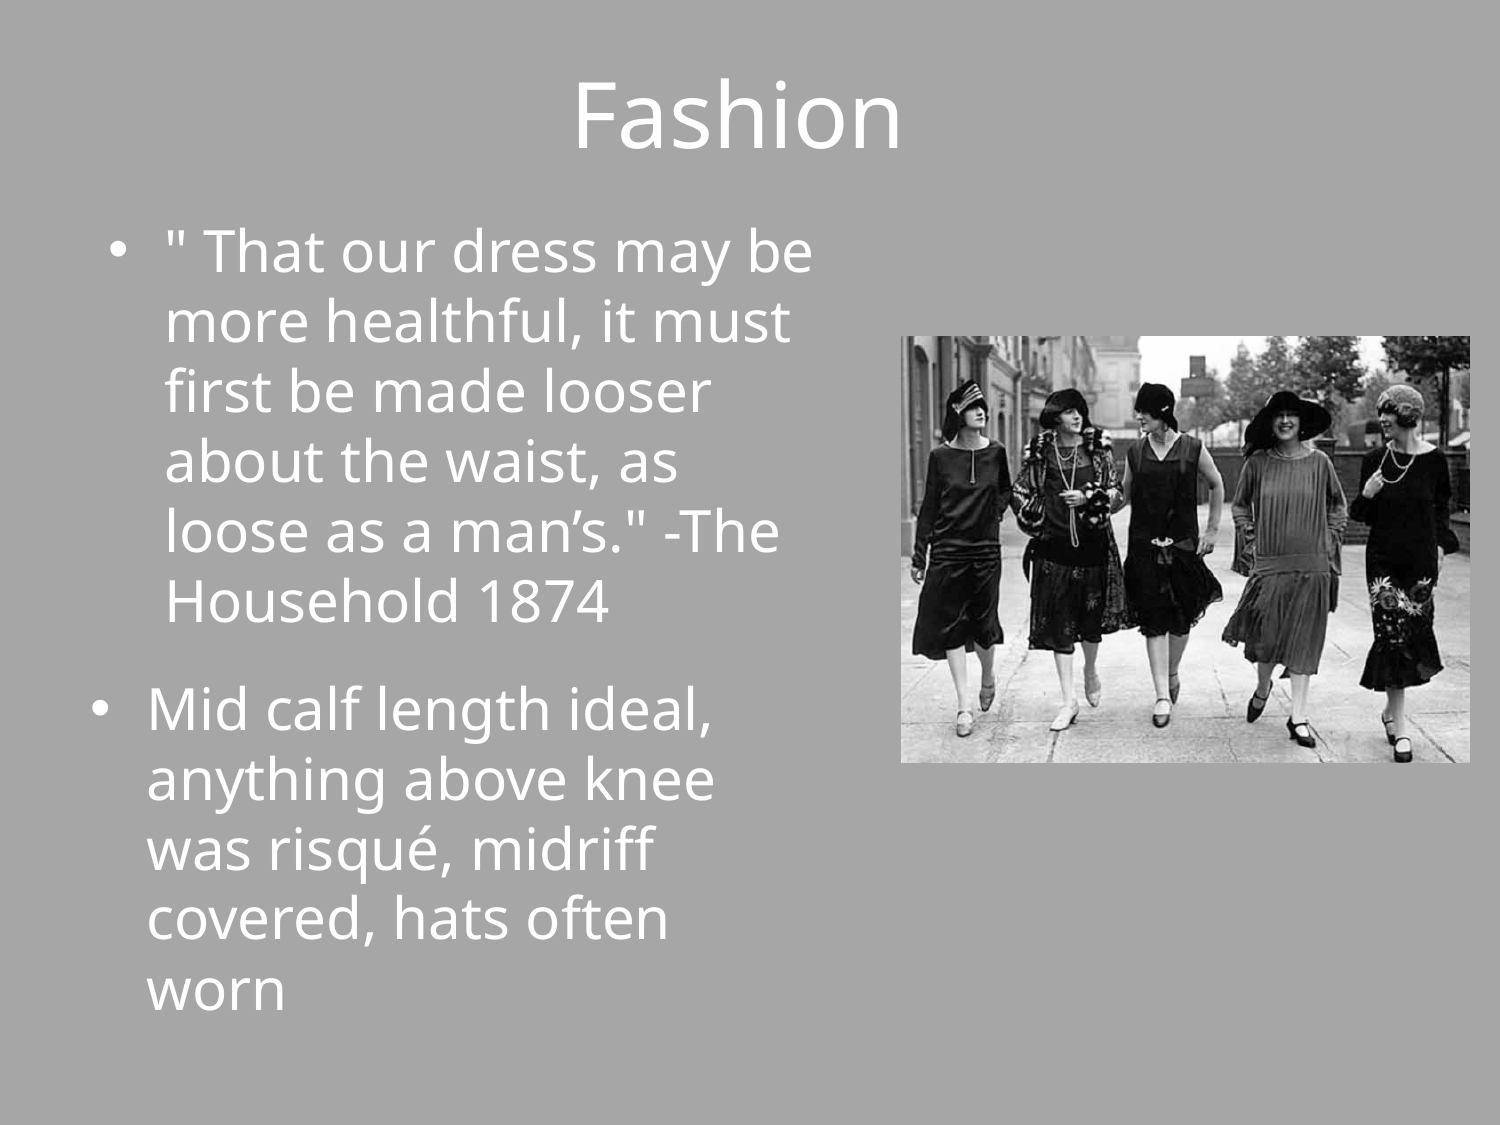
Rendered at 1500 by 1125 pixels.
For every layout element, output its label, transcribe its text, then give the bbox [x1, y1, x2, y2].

title Fashion [75, 18, 1425, 206]
list Mid calf length ideal, anything above knee was risqué, midriff covered, hats often worn [75, 353, 764, 1096]
picture [901, 335, 1471, 763]
text_box " That our dress may be more healthful, it must first be made looser about the waist, as loose as a man’s." -The Household 1874 [93, 206, 844, 642]
